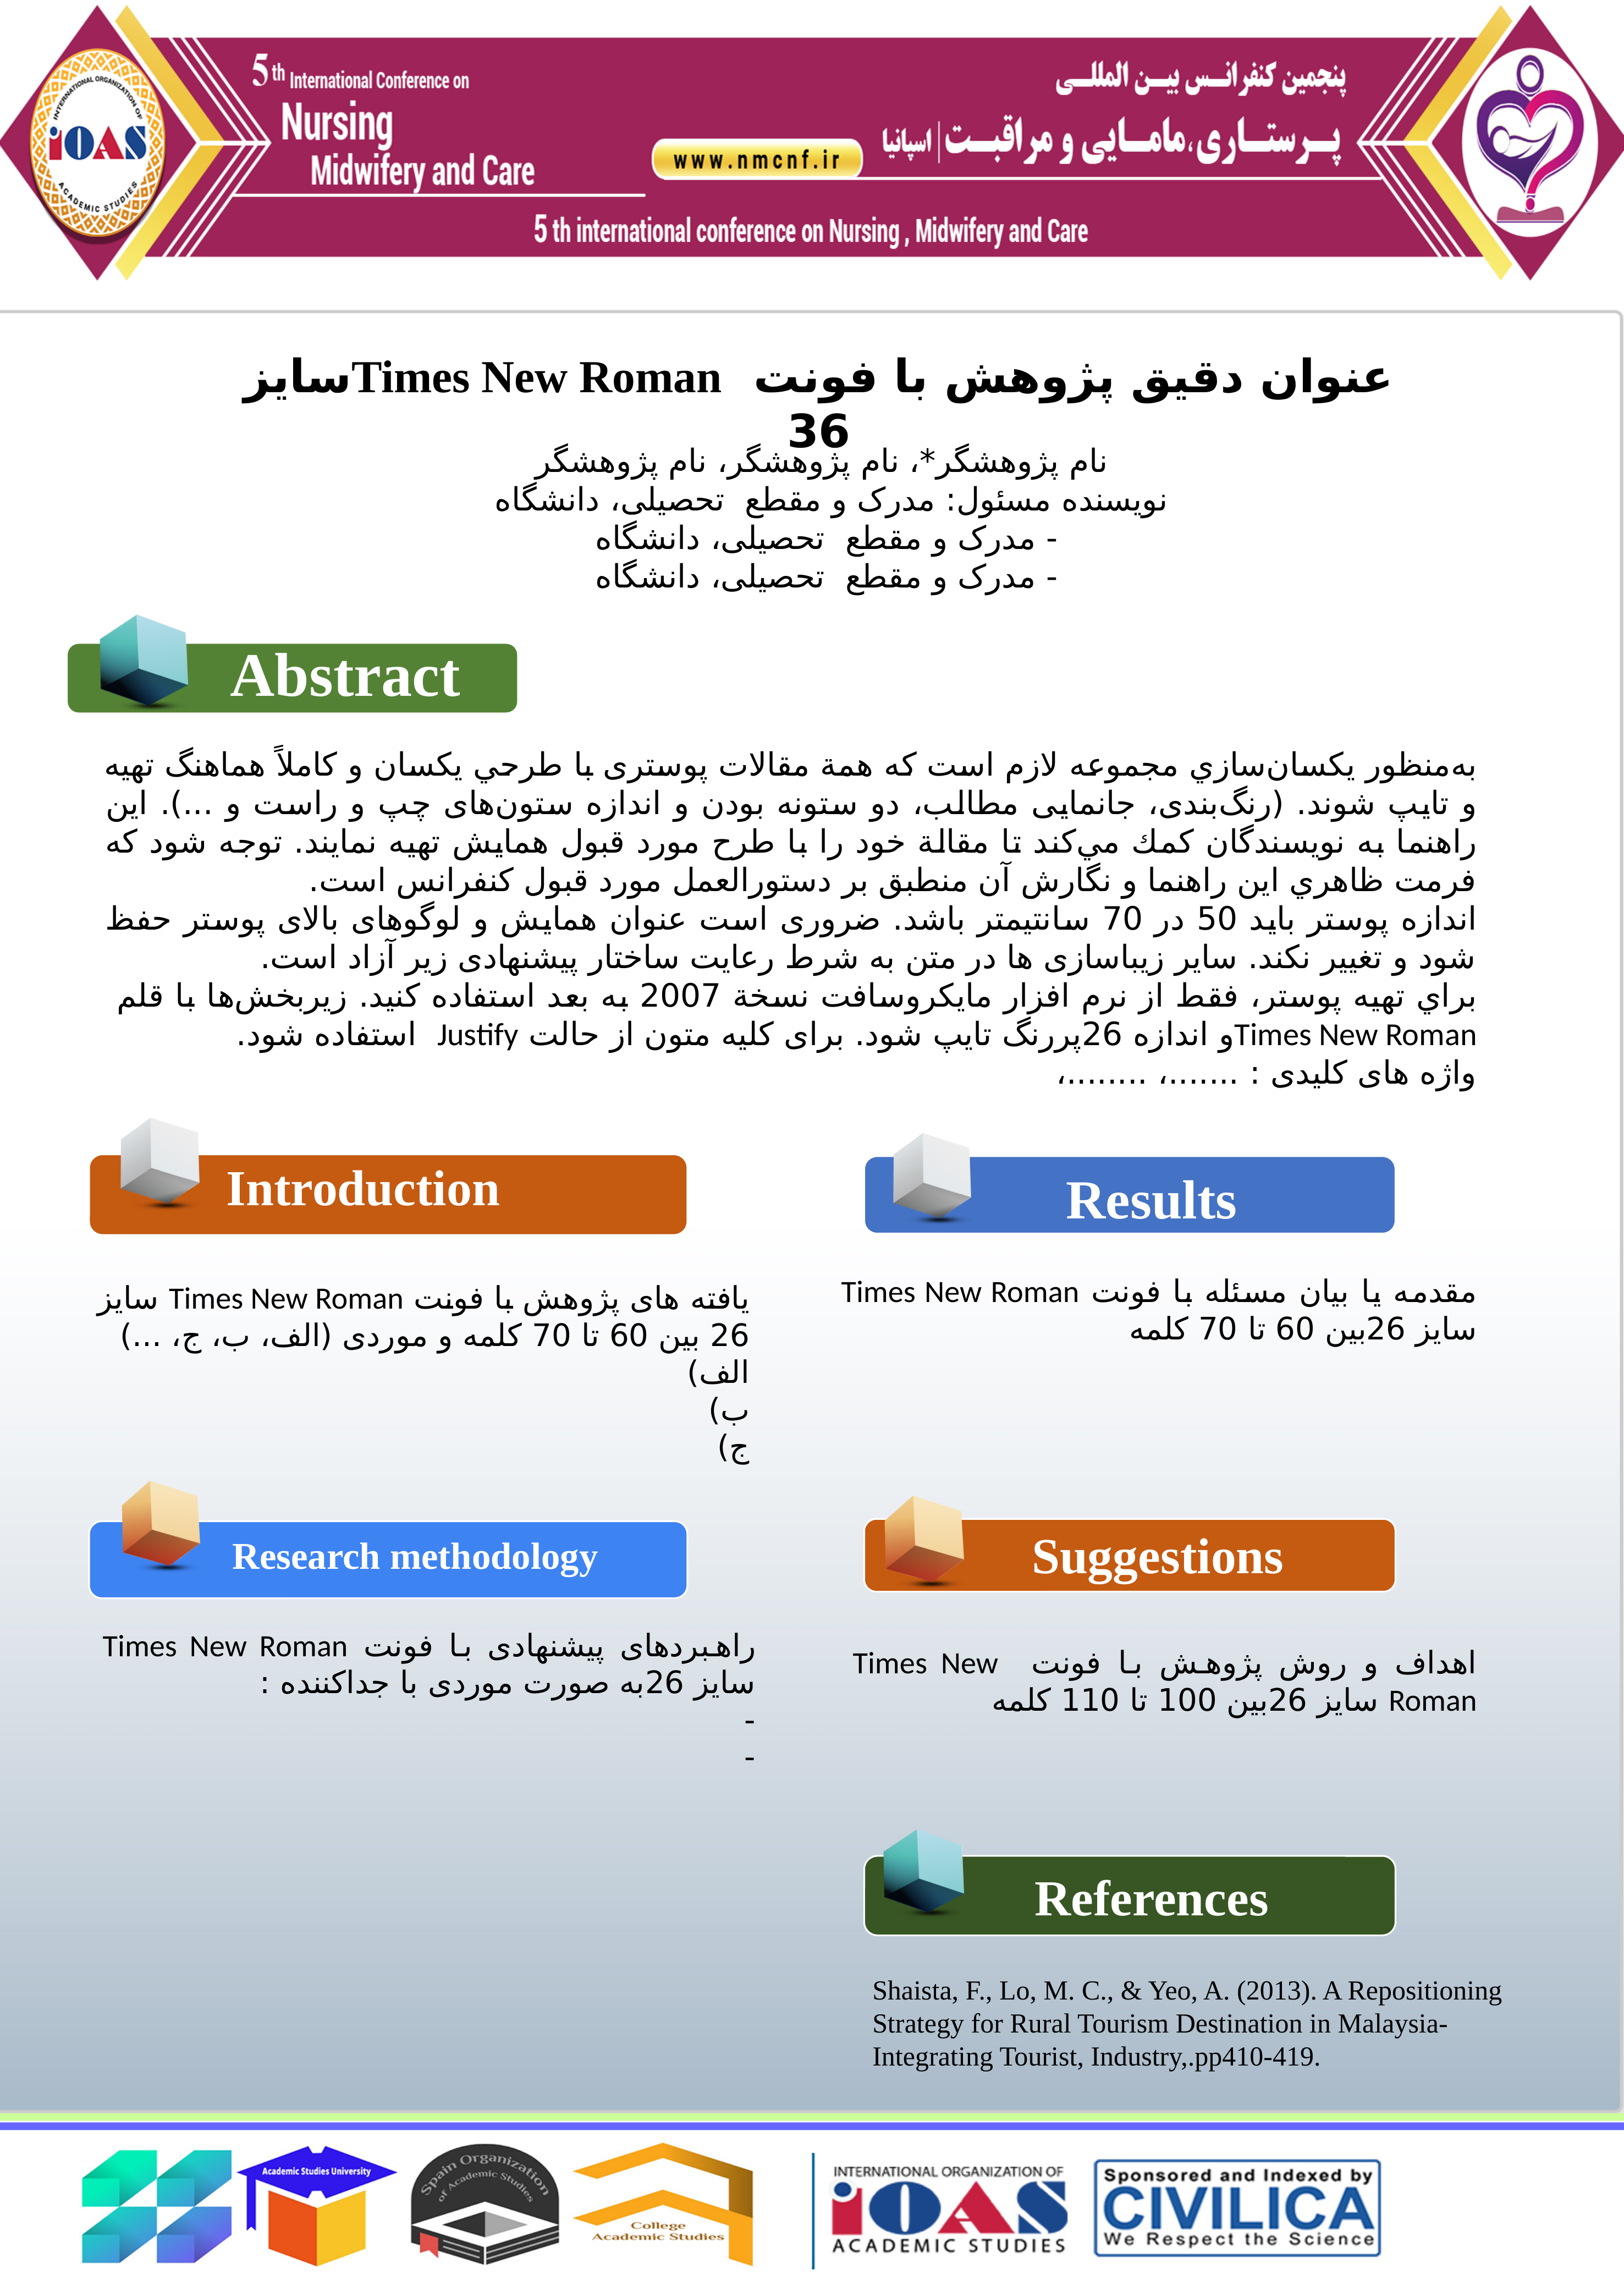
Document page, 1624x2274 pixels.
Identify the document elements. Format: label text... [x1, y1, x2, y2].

text_box [863, 1155, 1397, 1235]
text_box Research methodology [210, 1527, 621, 1581]
text_box Results [1058, 1160, 1258, 1234]
text_box عنوان دقیق پژوهش با فونت Times New Romanسایز 36 [206, 343, 1432, 436]
text_box اهداف و روش پژوهش با فونت Times New Roman سایز 26بین 100 تا 110 کلمه [838, 1638, 1485, 1721]
text_box Abstract [222, 630, 469, 713]
text_box [863, 1518, 1397, 1593]
text_box مقدمه یا بیان مسئله با فونت Times New Roman سایز 26بین 60 تا 70 کلمه [831, 1267, 1485, 1350]
text_box یافته های پژوهش با فونت Times New Roman سایز 26 بین 60 تا 70 کلمه و موردی (الف، ب، ج، ...) الف) ب) ج) [89, 1274, 758, 1468]
text_box [863, 1855, 1397, 1936]
text_box Shaista, F., Lo, M. C., & Yeo, A. (2013). A Repositioning Strategy for Rural Tourism Destination in Malaysia- Integrating Tourist, Industry,.pp410-419. [864, 1968, 1533, 2075]
text_box [88, 1520, 689, 1600]
text_box References [1026, 1860, 1290, 1930]
text_box [88, 1153, 689, 1236]
text_box به‌منظور يكسان‌سازي مجموعه لازم است كه همة مقالات پوستری با طرحي يكسان و كاملاً هماهنگ تهيه و تايپ شوند. (رنگ‌بندی، جانمایی مطالب، دو ستونه بودن و اندازه ستون‌های چپ و راست و ...). اين راهنما به نويسندگان كمك مي‌كند تا مقالة خود را با طرح مورد قبول همایش تهيه نمايند. توجه شود كه فرمت ظاهري اين راهنما و نگارش آن منطبق بر دستورالعمل مورد قبول کنفرانس است. اندازه پوستر باید 50 در 70 سانتیمتر باشد. ضروری است عنوان همایش و لوگوهای بالای پوستر حفظ شود و تغییر نکند. سایر زیباسازی ها در متن به شرط رعایت ساختار پیشنهادی زیر آزاد است. براي تهیه پوستر، فقط از نرم افزار مايكروسافت نسخة 2007 به بعد استفاده كنيد. زيربخش‌ها با قلم Times New Romanو اندازه 26پررنگ تايپ شود. برای کلیه متون از حالت Justify استفاده شود. واژه های کلیدی : .......، ........، [96, 739, 1485, 1095]
text_box Introduction [218, 1151, 509, 1220]
text_box نام پژوهشگر*، نام پژوهشگر، نام پژوهشگر نویسنده مسئول: مدرک و مقطع تحصیلی، دانشگاه - مدرک و مقطع تحصیلی، دانشگاه - مدرک و مقطع تحصیلی، دانشگاه [179, 436, 1464, 598]
picture [0, 0, 1624, 2274]
text_box Suggestions [1023, 1519, 1293, 1588]
text_box راهبردهای پیشنهادی با فونت Times New Roman سایز 26به صورت موردی با جداکننده : - - [89, 1621, 764, 1778]
text_box [65, 642, 519, 715]
